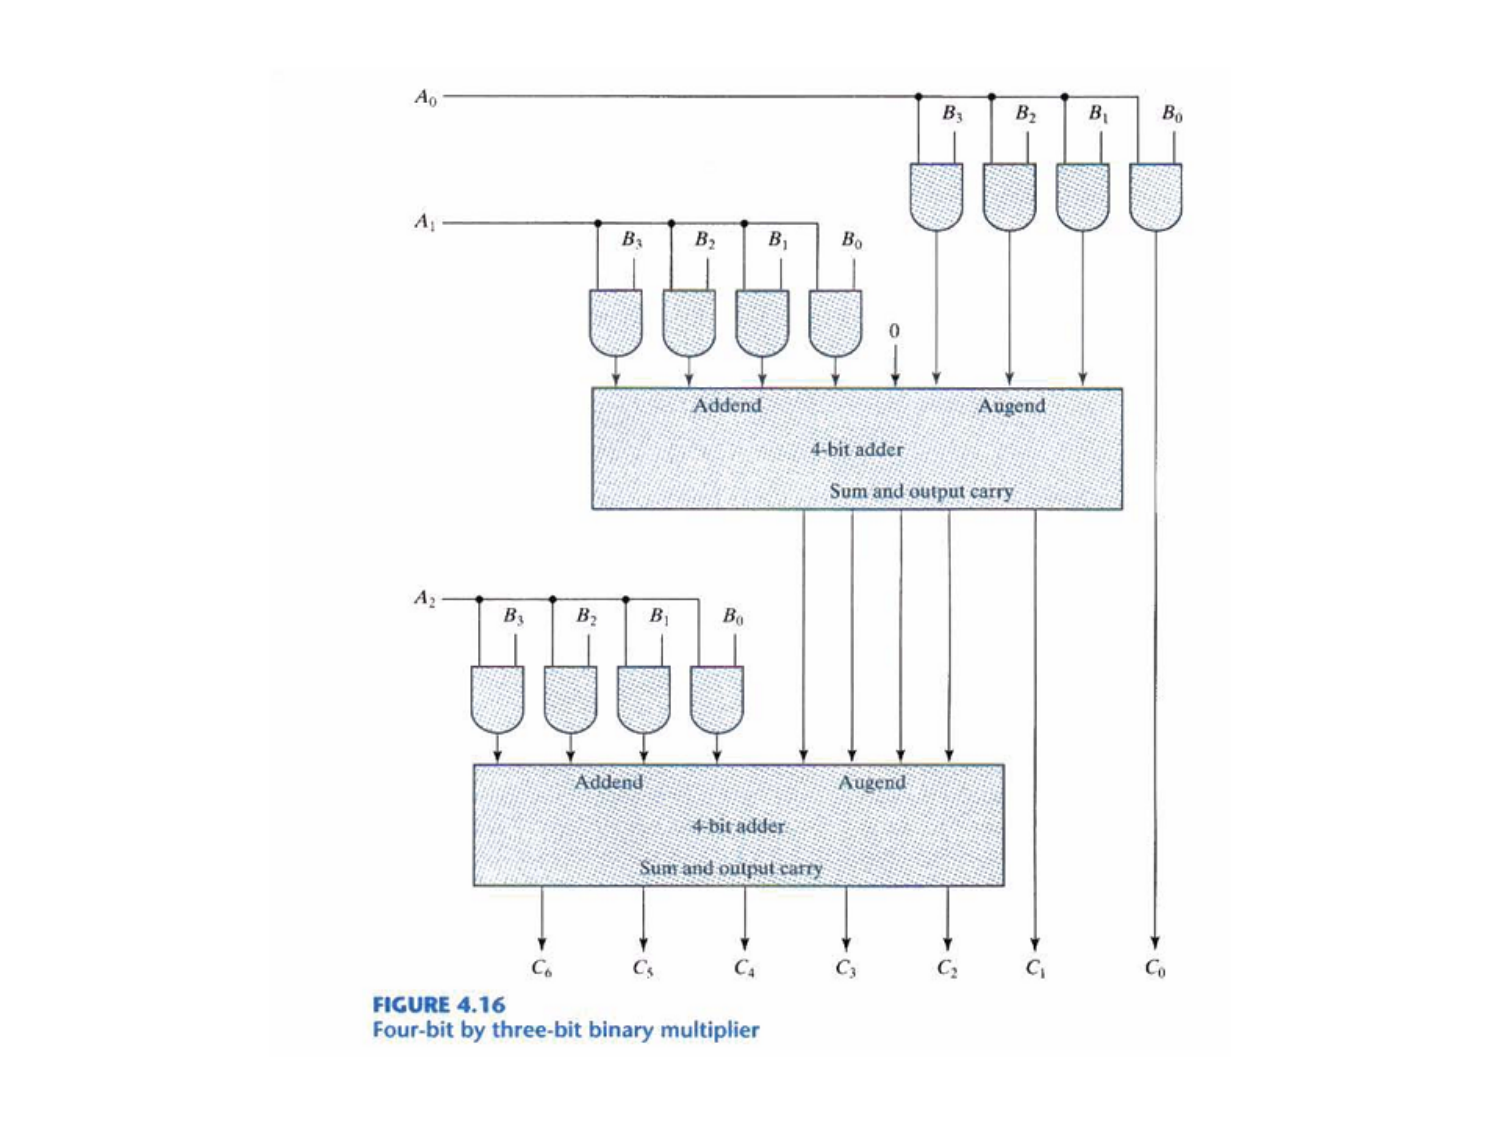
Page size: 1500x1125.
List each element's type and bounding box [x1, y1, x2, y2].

picture [269, 67, 1231, 1058]
